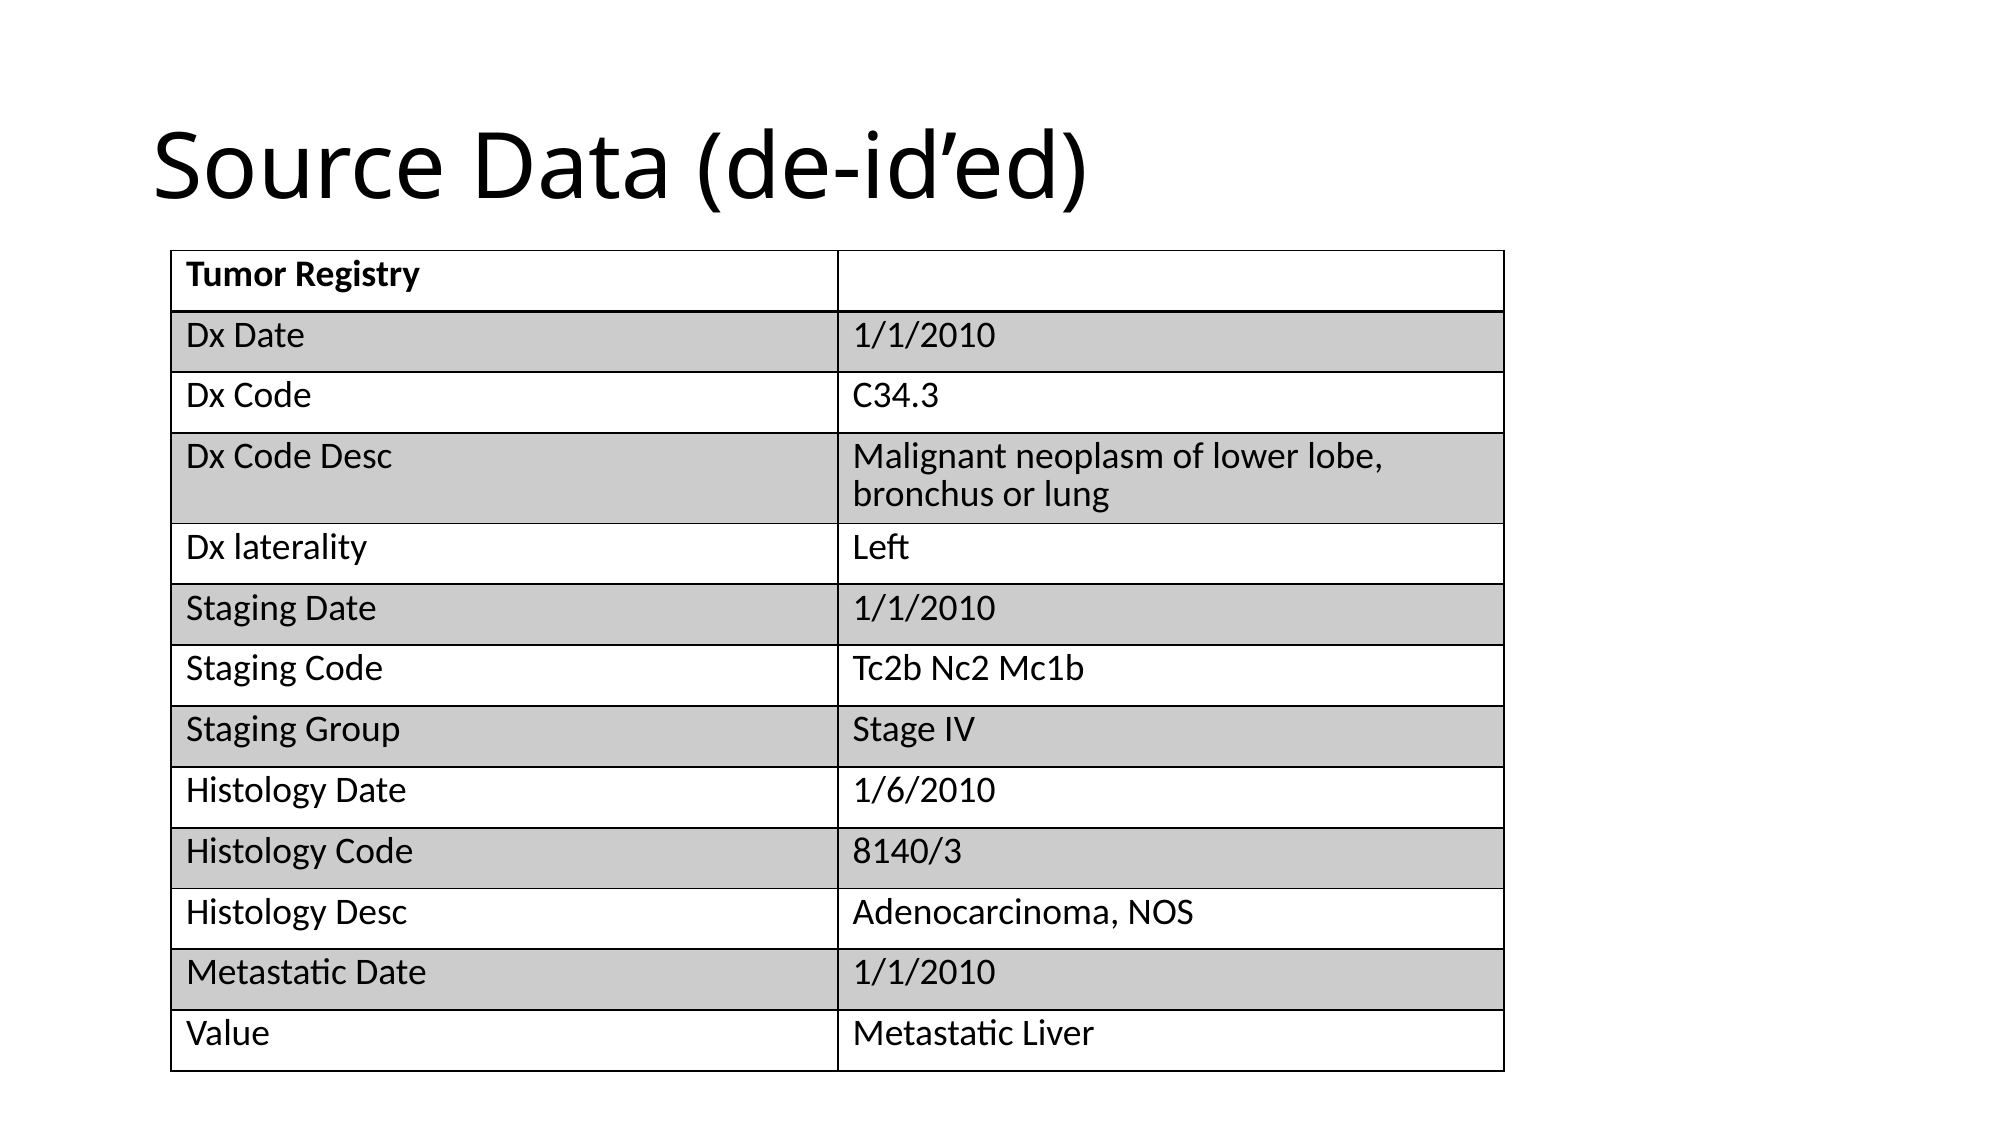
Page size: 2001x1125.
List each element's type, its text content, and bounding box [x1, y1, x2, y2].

title Source Data (de-id’ed) [137, 59, 1863, 278]
table_cell Adenocarcinoma, NOS [839, 889, 1503, 948]
table_cell 1/1/2010 [839, 313, 1503, 371]
table_cell Tc2b Nc2 Mc1b [839, 646, 1503, 705]
table_cell Value [172, 1011, 837, 1070]
table_cell Staging Code [172, 646, 837, 705]
table_header [839, 251, 1503, 310]
table_cell 8140/3 [839, 829, 1503, 888]
table_cell 1/1/2010 [839, 585, 1503, 644]
table_cell Histology Date [172, 768, 837, 827]
table_cell Left [839, 524, 1503, 583]
table_header Tumor Registry [172, 251, 837, 310]
table_cell Metastatic Date [172, 950, 837, 1009]
table_cell Malignant neoplasm of lower lobe, bronchus or lung [839, 434, 1503, 523]
table_cell Staging Group [172, 707, 837, 766]
table_cell Stage IV [839, 707, 1503, 766]
table_cell Metastatic Liver [839, 1011, 1503, 1070]
table_cell 1/1/2010 [839, 950, 1503, 1009]
table_cell C34.3 [839, 373, 1503, 432]
table_cell Dx laterality [172, 524, 837, 583]
table_cell Histology Desc [172, 889, 837, 948]
table_cell Dx Code Desc [172, 434, 837, 523]
table_cell Staging Date [172, 585, 837, 644]
table_cell Histology Code [172, 829, 837, 888]
table_cell 1/6/2010 [839, 768, 1503, 827]
table_cell Dx Date [172, 313, 837, 371]
table_cell Dx Code [172, 373, 837, 432]
